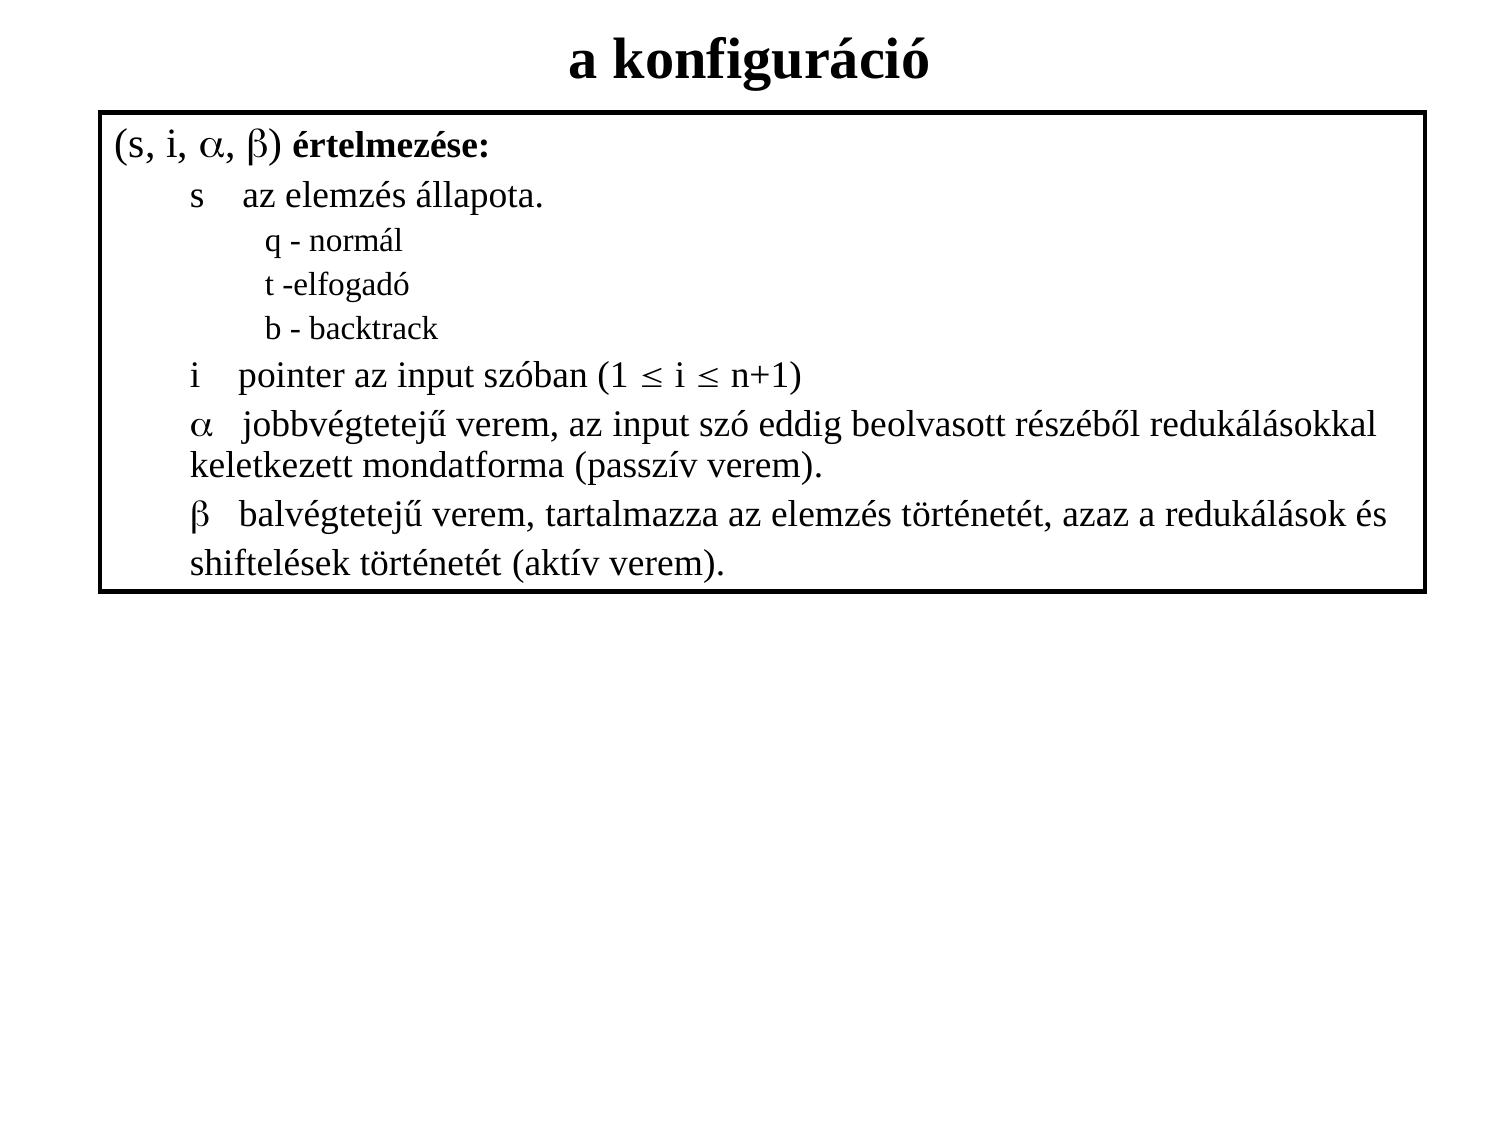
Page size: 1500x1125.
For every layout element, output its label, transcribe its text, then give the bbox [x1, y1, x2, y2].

table_header (s, i, , ) értelmezése: s az elemzés állapota. q - normál t -elfogadó b - backtrack i pointer az input szóban (1  i  n+1)  jobbvégtetejű verem, az input szó eddig beolvasott részéből redukálásokkal keletkezett mondatforma (passzív verem).  balvégtetejű verem, tartalmazza az elemzés történetét, azaz a redukálások és shiftelések történetét (aktív verem). [102, 115, 1423, 589]
text_box a konfiguráció [112, 12, 1388, 110]
